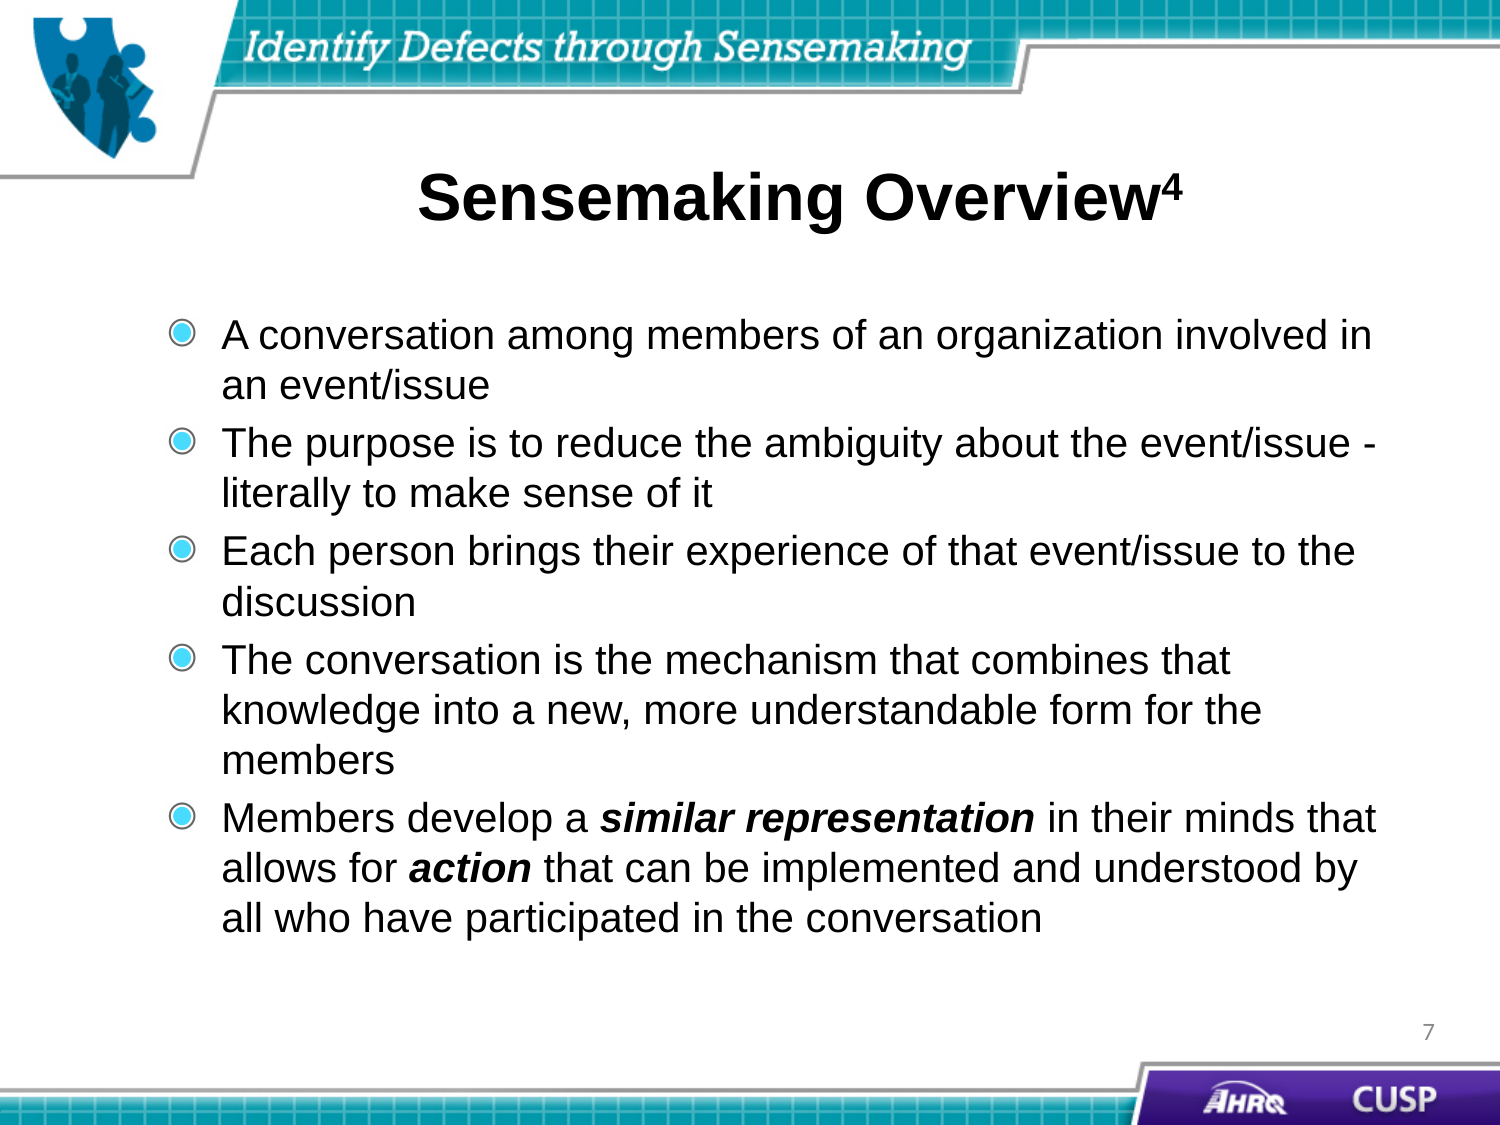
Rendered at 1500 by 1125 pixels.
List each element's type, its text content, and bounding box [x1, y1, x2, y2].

list A conversation among members of an organization involved in an event/issue The purpose is to reduce the ambiguity about the event/issue -literally to make sense of it Each person brings their experience of that event/issue to the discussion The conversation is the mechanism that combines that knowledge into a new, more understandable form for the members Members develop a similar representation in their minds that allows for action that can be implemented and understood by all who have participated in the conversation [149, 299, 1426, 951]
picture [0, 0, 1500, 1125]
slide_number 7 [1100, 999, 1450, 1060]
title Sensemaking Overview4 [124, 99, 1476, 288]
